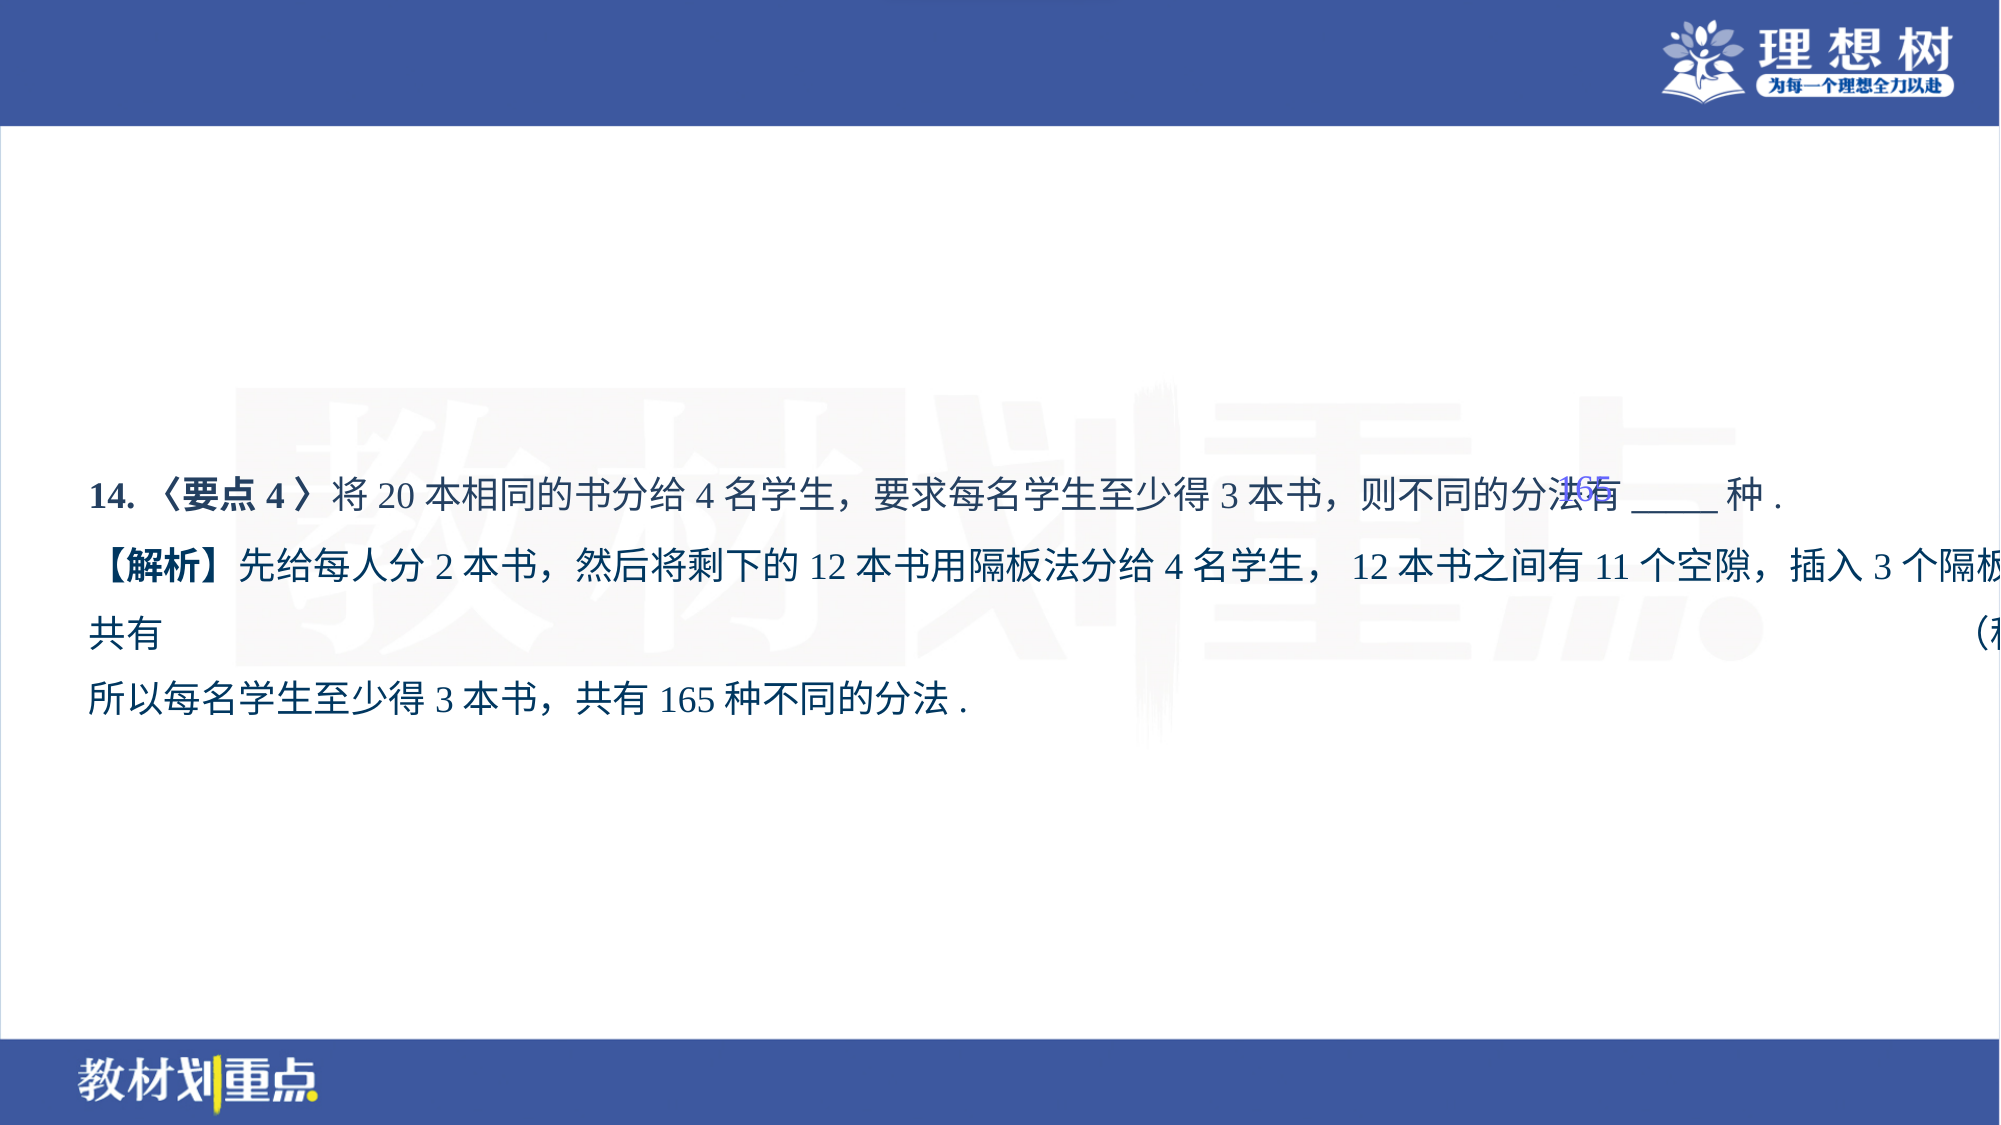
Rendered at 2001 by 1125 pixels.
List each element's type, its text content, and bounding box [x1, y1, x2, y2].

text_box 165 [1542, 442, 1627, 503]
picture [0, 0, 2000, 1125]
text_box 14.〈要点4〉将20本相同的书分给4名学生，要求每名学生至少得3本书，则不同的分法有_____种. [88, 449, 1911, 509]
